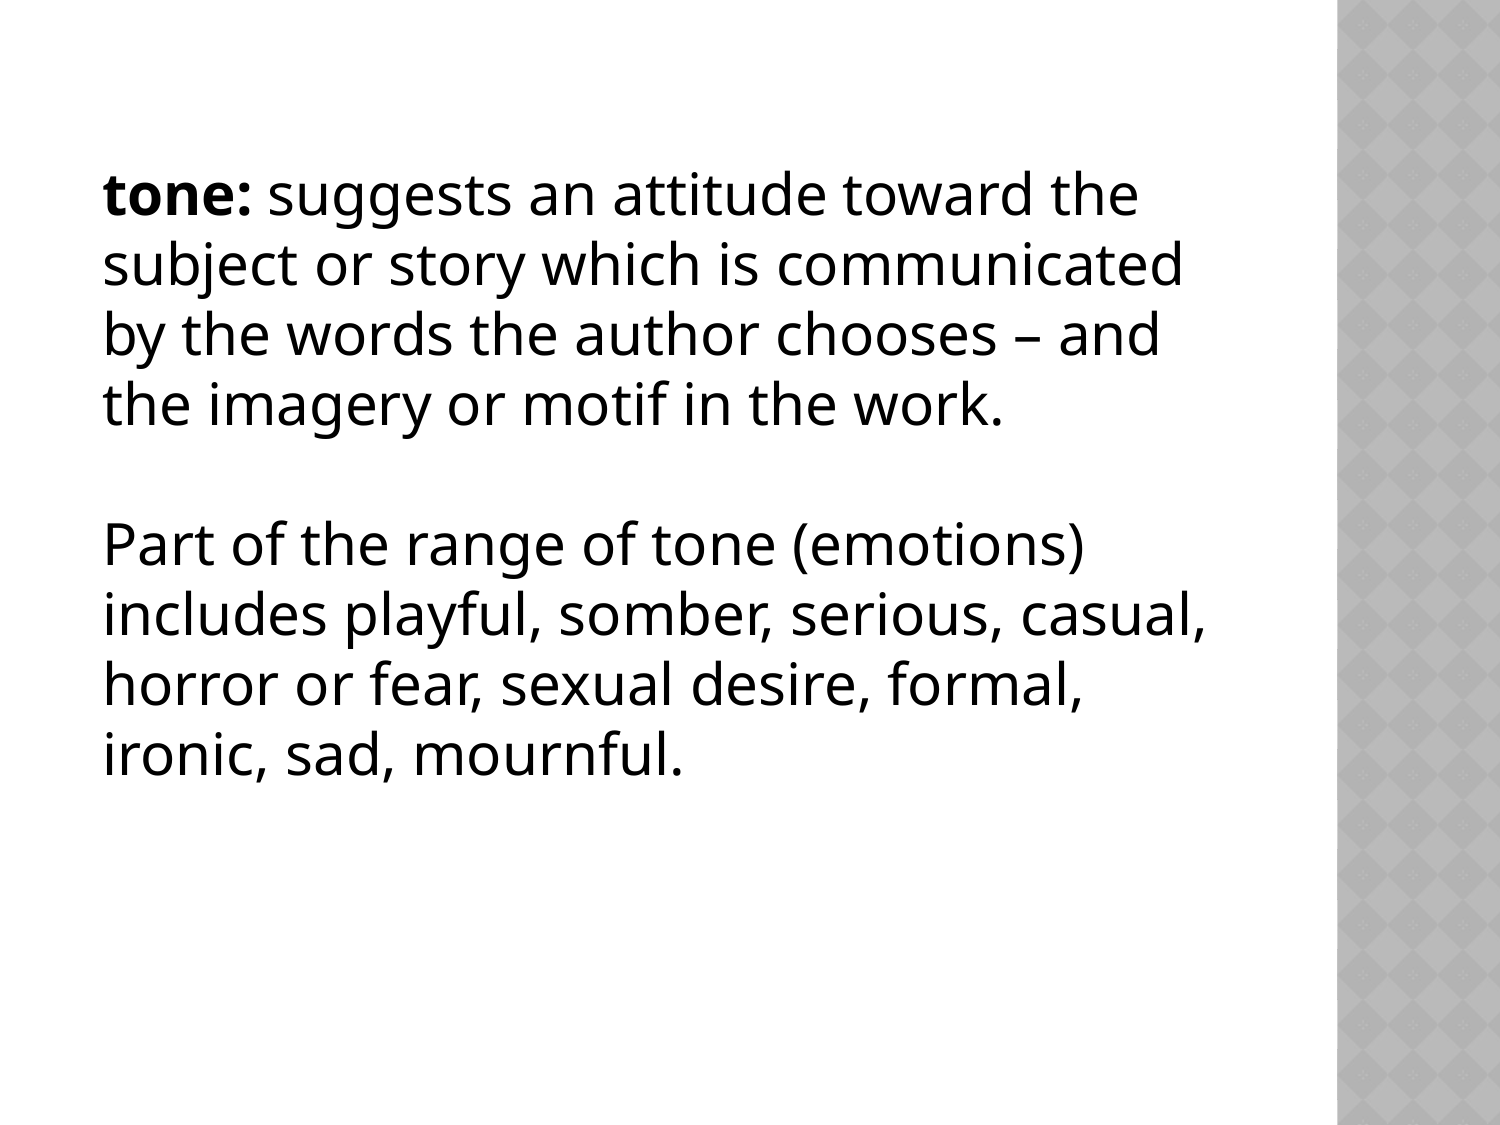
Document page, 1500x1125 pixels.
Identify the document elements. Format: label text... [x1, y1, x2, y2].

text_box tone: suggests an attitude toward the subject or story which is communicated by the words the author chooses – and the imagery or motif in the work. Part of the range of tone (emotions) includes playful, somber, serious, casual, horror or fear, sexual desire, formal, ironic, sad, mournful. [87, 149, 1263, 795]
